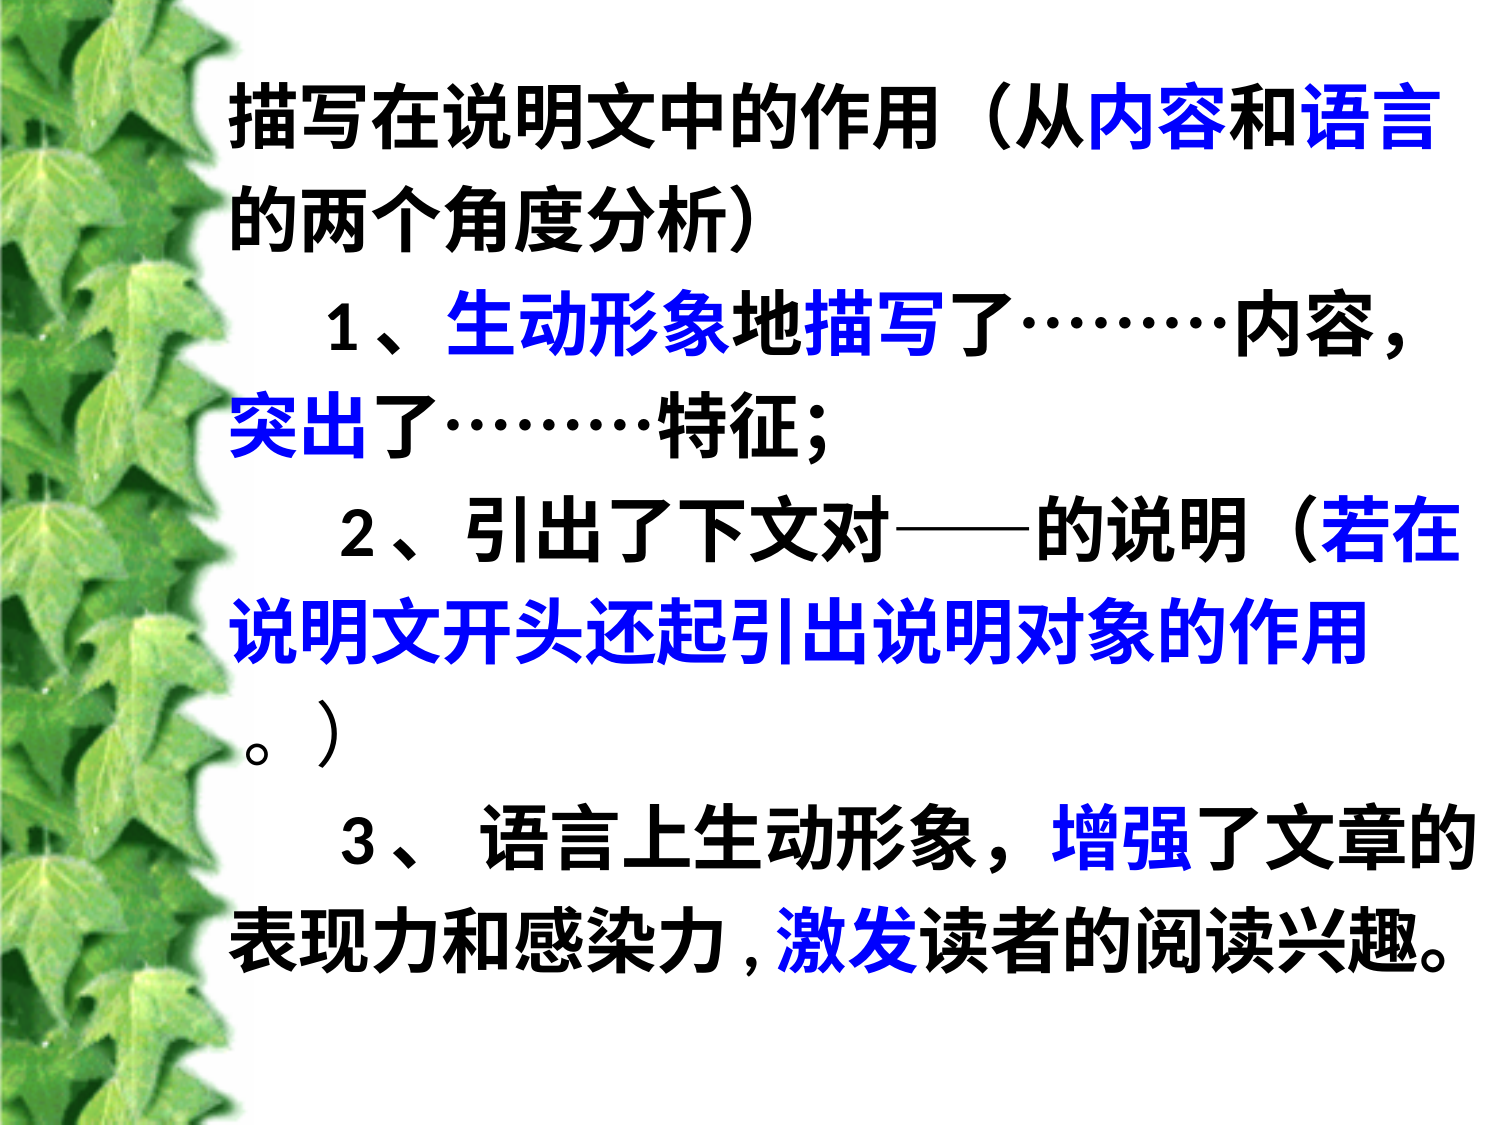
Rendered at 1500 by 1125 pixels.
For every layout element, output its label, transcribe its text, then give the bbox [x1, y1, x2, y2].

title 描写在说明文中的作用（从内容和语言的两个角度分析） 1、生动形象地描写了………内容，突出了………特征； 2、引出了下文对——的说明（若在说明文开头还起引出说明对象的作用 。） 3、 语言上生动形象，增强了文章的表现力和感染力,激发读者的阅读兴趣。 [256, 0, 1500, 1038]
picture [0, 0, 255, 1125]
